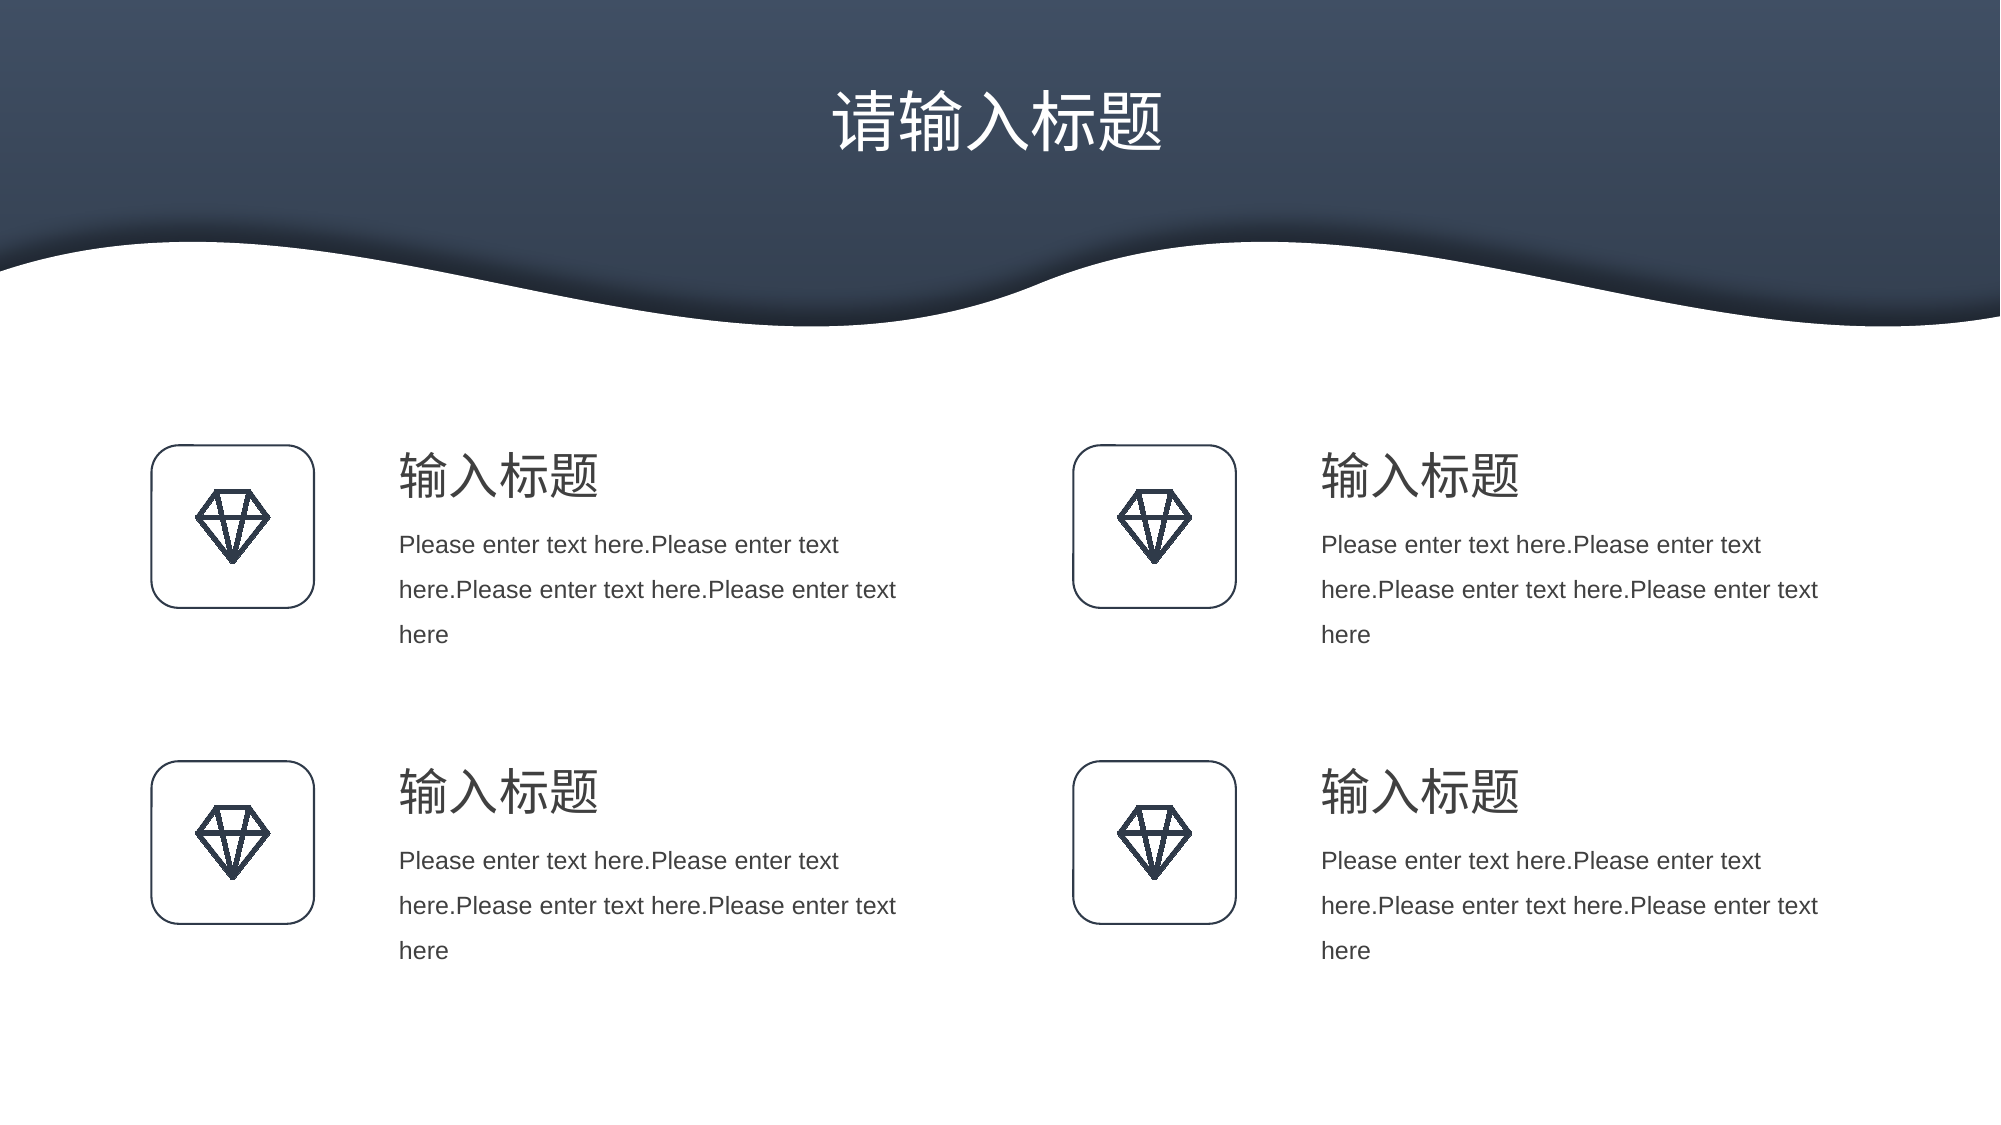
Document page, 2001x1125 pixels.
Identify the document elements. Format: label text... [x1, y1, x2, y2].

text_box 输入标题 [384, 753, 908, 828]
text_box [1073, 761, 1236, 924]
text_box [151, 445, 314, 608]
text_box 请输入标题 [815, 72, 1180, 167]
text_box Please enter text here.Please enter text here.Please enter text here.Please enter text here [1306, 506, 1873, 656]
text_box [0, 240, 2000, 1125]
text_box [1073, 445, 1236, 608]
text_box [151, 761, 314, 924]
text_box Please enter text here.Please enter text here.Please enter text here.Please enter text here [1306, 822, 1873, 972]
text_box 输入标题 [1306, 437, 1830, 512]
text_box Please enter text here.Please enter text here.Please enter text here.Please enter text here [384, 822, 951, 972]
text_box 输入标题 [384, 437, 908, 512]
text_box 输入标题 [1306, 753, 1830, 828]
text_box [0, 0, 2000, 294]
text_box Please enter text here.Please enter text here.Please enter text here.Please enter text here [384, 506, 951, 656]
